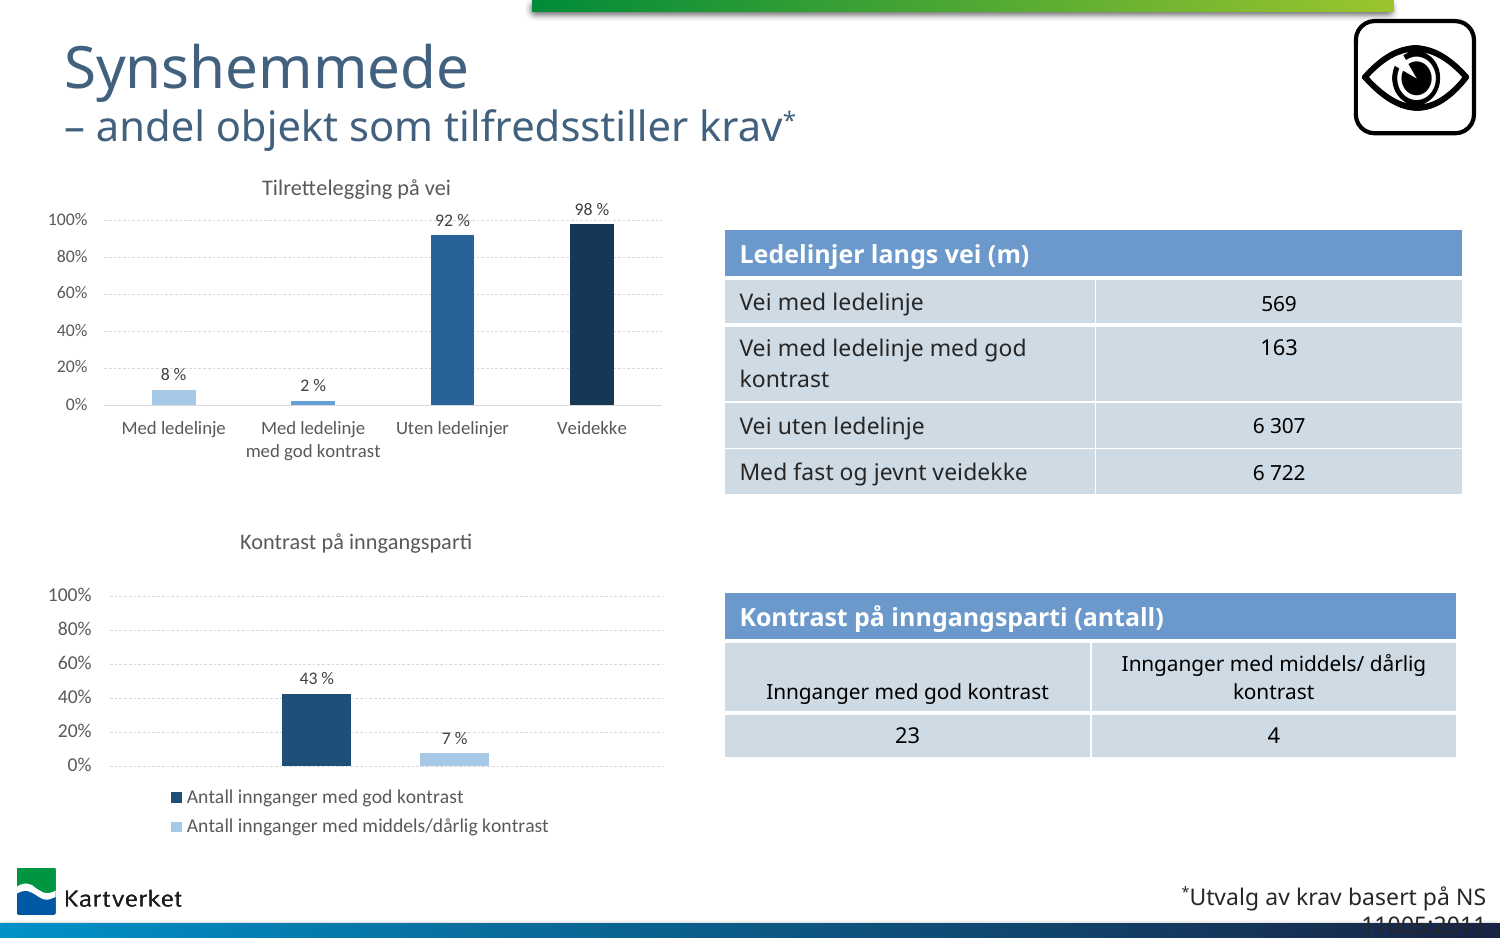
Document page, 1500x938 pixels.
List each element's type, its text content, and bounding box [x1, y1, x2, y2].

picture [41, 520, 673, 846]
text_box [1355, 20, 1475, 134]
table_cell 23 [725, 715, 1090, 757]
table_cell 163 [1096, 327, 1462, 401]
table_cell Innganger med god kontrast [725, 643, 1090, 711]
text_box *Utvalg av krav basert på NS 11005:2011 [1068, 873, 1500, 938]
table_cell 6 307 [1096, 403, 1462, 448]
table_cell Med fast og jevnt veidekke [725, 449, 1095, 494]
table_cell Innganger med middels/ dårlig kontrast [1092, 643, 1456, 711]
text_box Synshemmede – andel objekt som tilfredsstiller krav* [49, 24, 1431, 158]
picture [41, 166, 673, 492]
table_cell 569 [1096, 280, 1462, 323]
table_cell 6 722 [1096, 449, 1462, 494]
table_cell 4 [1092, 715, 1456, 757]
table_header Kontrast på inngangsparti (antall) [725, 593, 1456, 639]
table_header Ledelinjer langs vei (m) [725, 230, 1462, 276]
table_cell Vei uten ledelinje [725, 403, 1095, 448]
table_cell Vei med ledelinje [725, 280, 1095, 323]
table_cell Vei med ledelinje med god kontrast [725, 327, 1095, 401]
